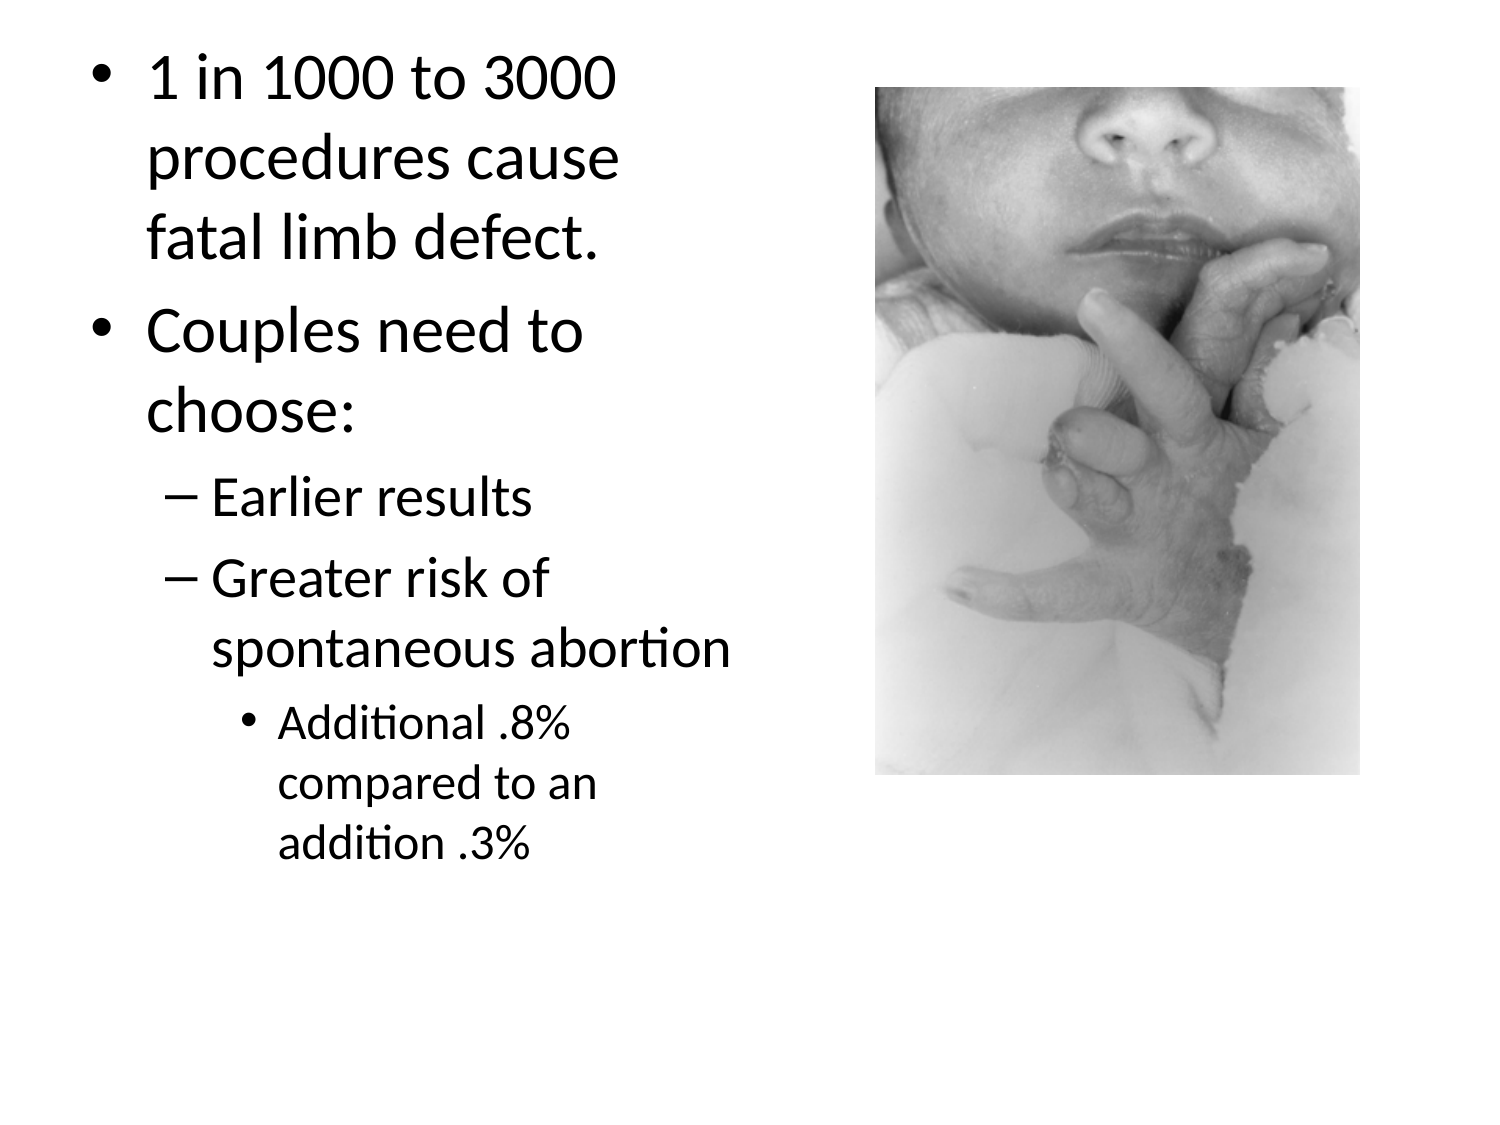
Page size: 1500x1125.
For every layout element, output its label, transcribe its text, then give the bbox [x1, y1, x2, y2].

picture [874, 87, 1360, 776]
list 1 in 1000 to 3000 procedures cause fatal limb defect. Couples need to choose: Earlier results Greater risk of spontaneous abortion Additional .8% compared to an addition .3% [75, 24, 750, 1063]
